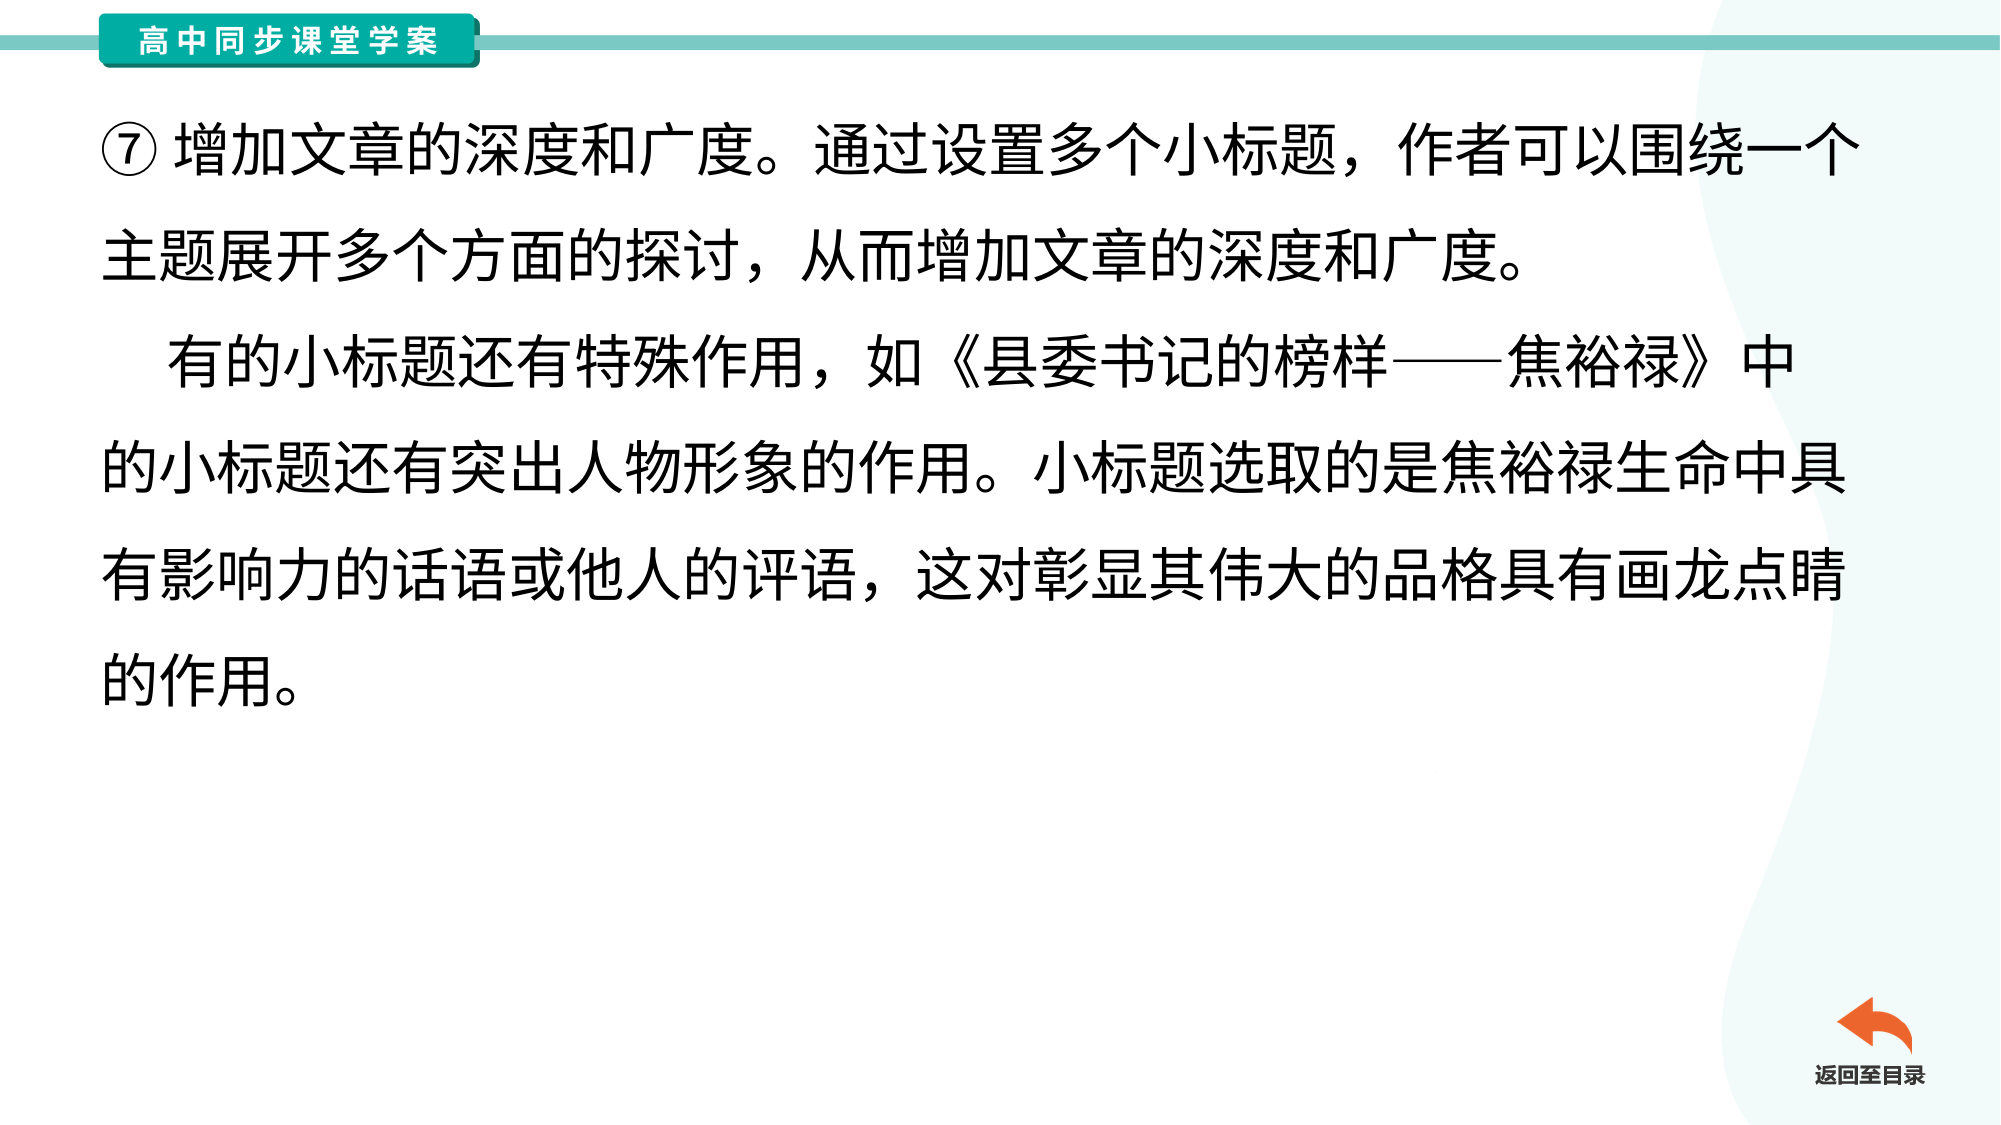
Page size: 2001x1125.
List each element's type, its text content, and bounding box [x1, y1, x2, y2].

picture [0, 0, 2000, 1125]
text_box ⑦增加文章的深度和广度。通过设置多个小标题，作者可以围绕一个 主题展开多个方面的探讨，从而增加文章的深度和广度。 有的小标题还有特殊作用，如《县委书记的榜样——焦裕禄》中 的小标题还有突出人物形象的作用。小标题选取的是焦裕禄生命中具 有影响力的话语或他人的评语，这对彰显其伟大的品格具有画龙点睛 的作用。 [100, 76, 1899, 715]
